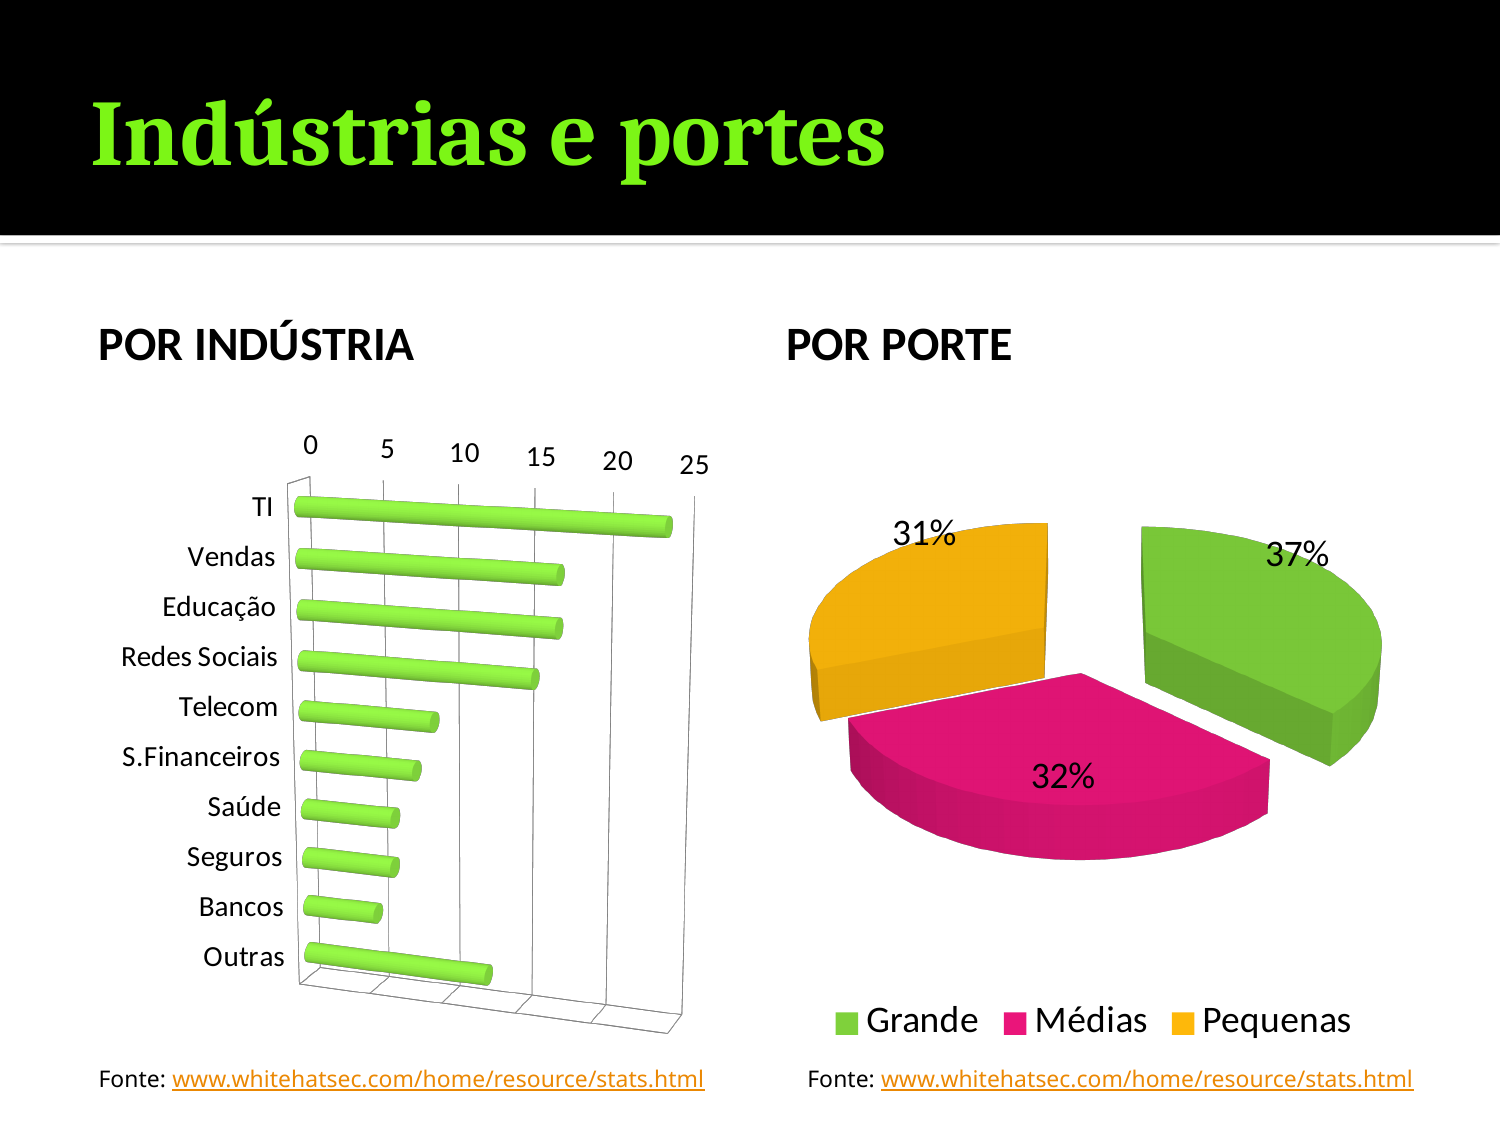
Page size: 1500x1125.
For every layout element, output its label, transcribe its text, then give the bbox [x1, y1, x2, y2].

list Por porte [761, 278, 1425, 396]
list Por Indústria [75, 278, 738, 396]
chart [761, 401, 1425, 1050]
text_box Fonte: www.whitehatsec.com/home/resource/stats.html [83, 1058, 720, 1103]
title Indústrias e portes [75, 24, 1425, 231]
chart [74, 401, 738, 1050]
text_box Fonte: www.whitehatsec.com/home/resource/stats.html [792, 1056, 1429, 1103]
